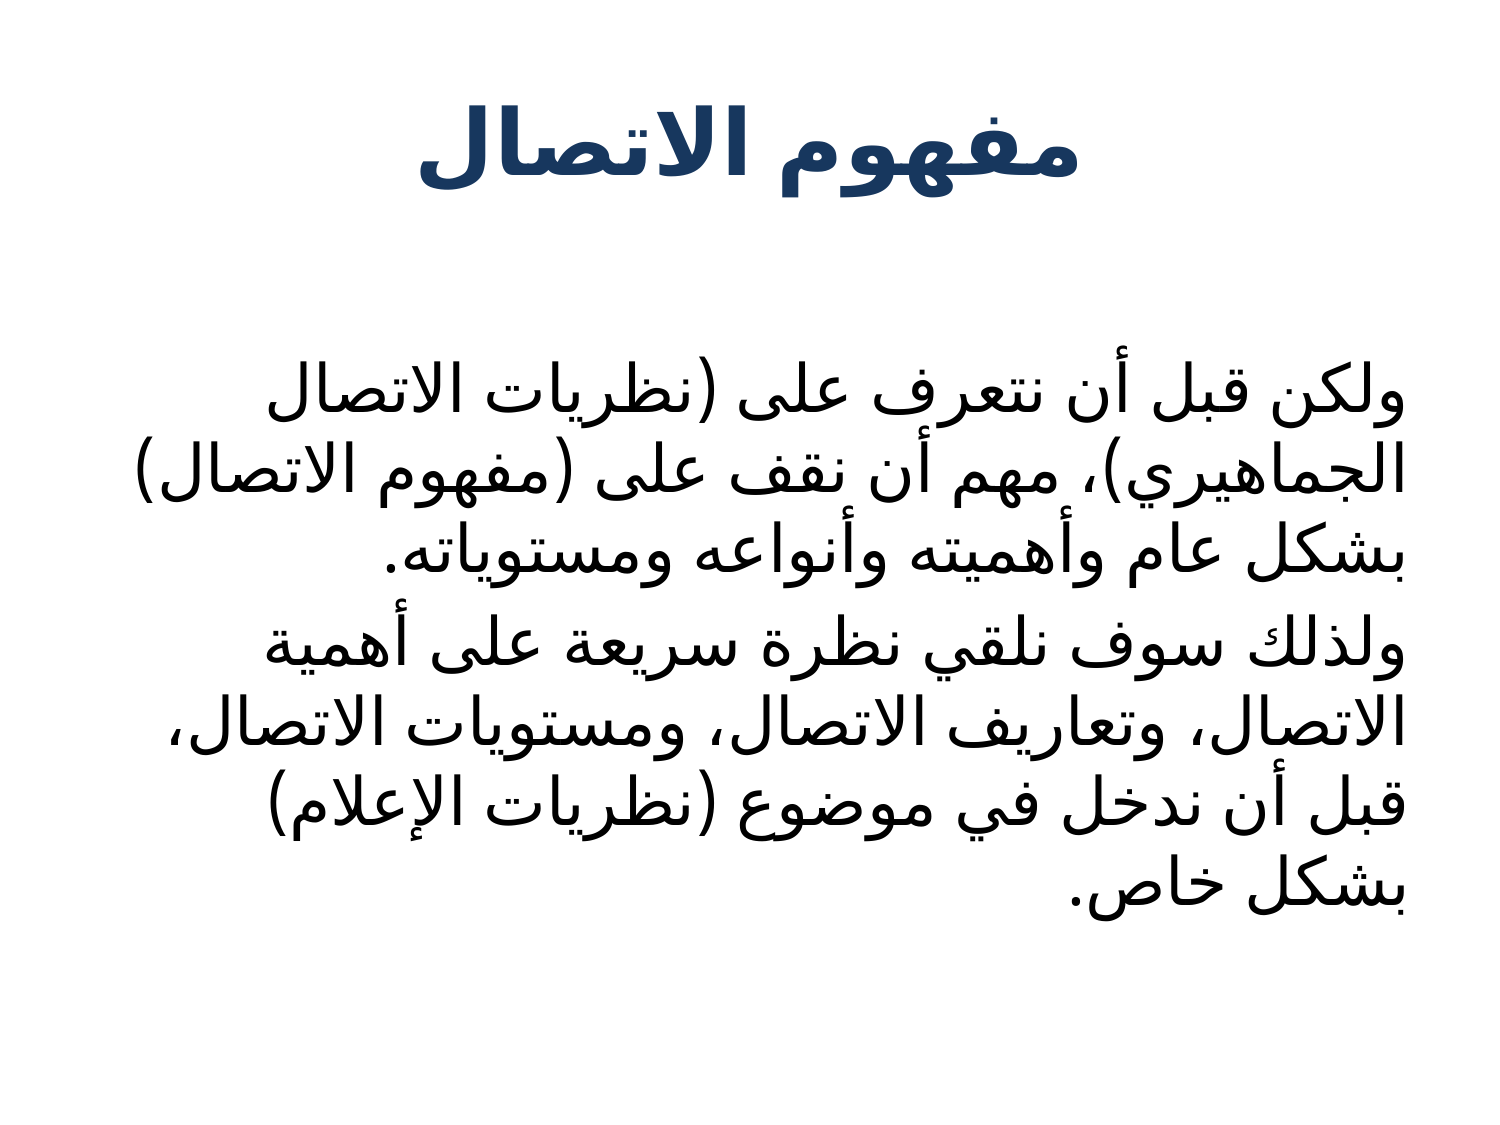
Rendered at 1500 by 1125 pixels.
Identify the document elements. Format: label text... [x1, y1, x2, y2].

list ولكن قبل أن نتعرف على (نظريات الاتصال الجماهيري)، مهم أن نقف على (مفهوم الاتصال) بشكل عام وأهميته وأنواعه ومستوياته. ولذلك سوف نلقي نظرة سريعة على أهمية الاتصال، وتعاريف الاتصال، ومستويات الاتصال، قبل أن ندخل في موضوع (نظريات الإعلام) بشكل خاص. [75, 338, 1425, 1083]
title مفهوم الاتصال [75, 45, 1425, 233]
